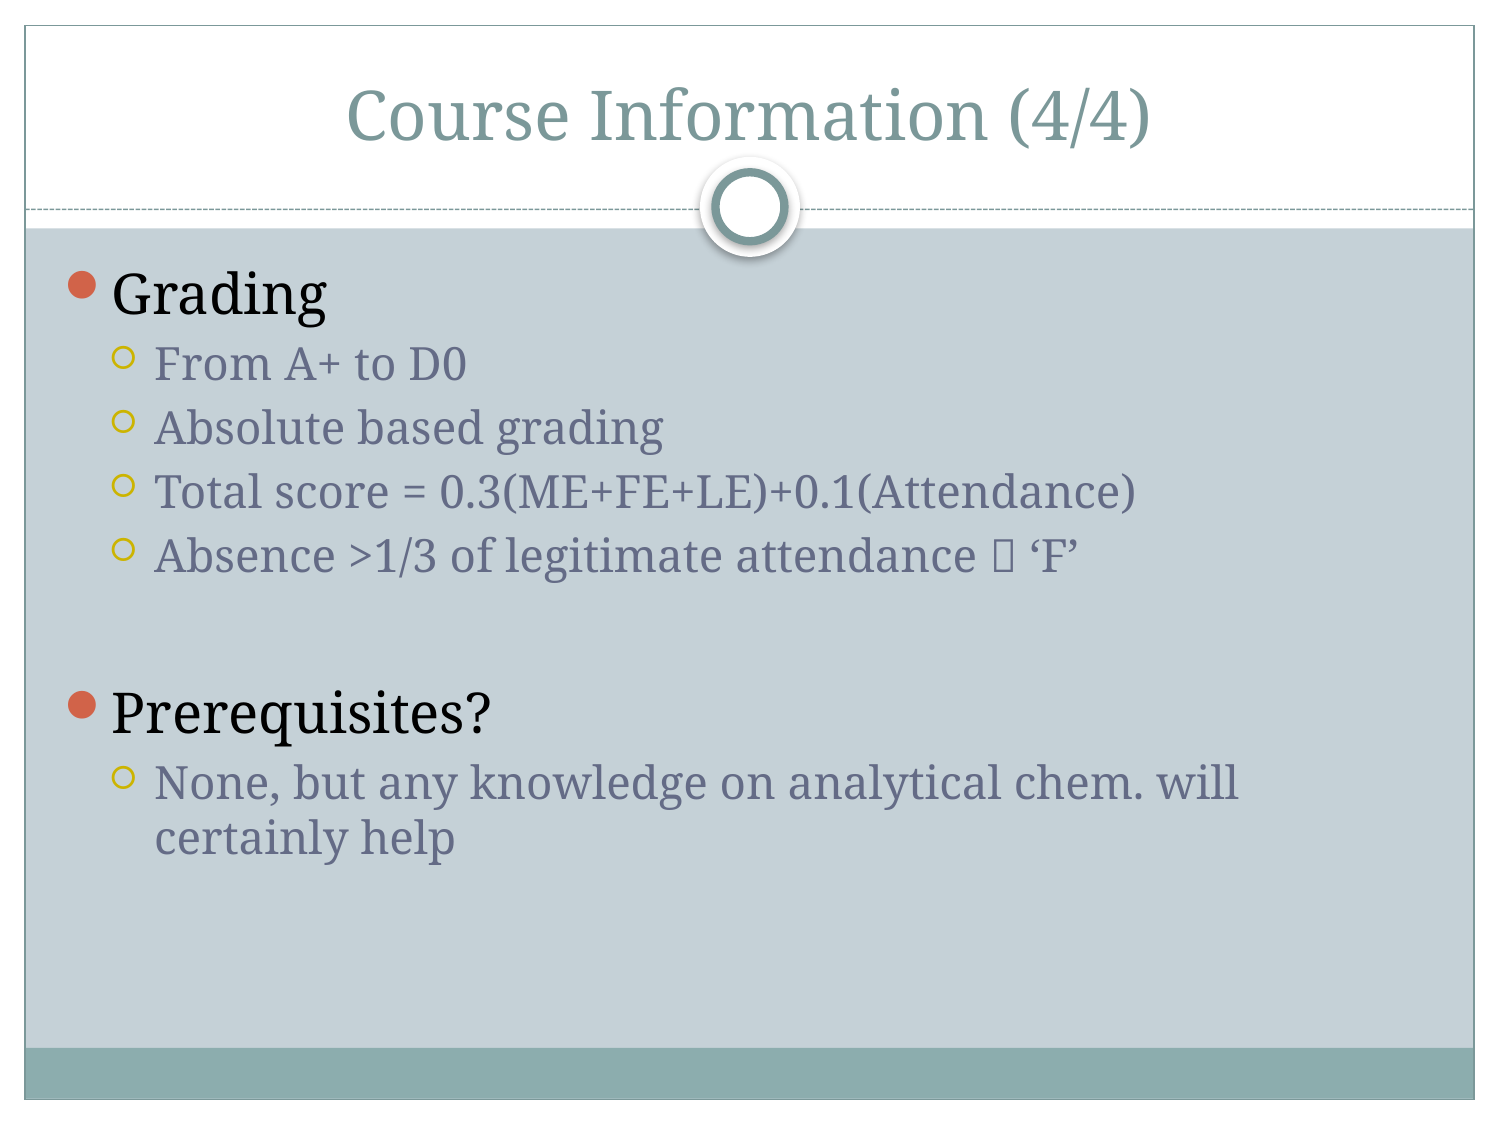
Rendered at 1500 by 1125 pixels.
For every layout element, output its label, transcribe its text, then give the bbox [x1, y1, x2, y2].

list Grading From A+ to D0 Absolute based grading Total score = 0.3(ME+FE+LE)+0.1(Attendance) Absence >1/3 of legitimate attendance  ‘F’ Prerequisites? None, but any knowledge on analytical chem. will certainly help [49, 250, 1445, 1001]
title Course Information (4/4) [49, 37, 1450, 162]
